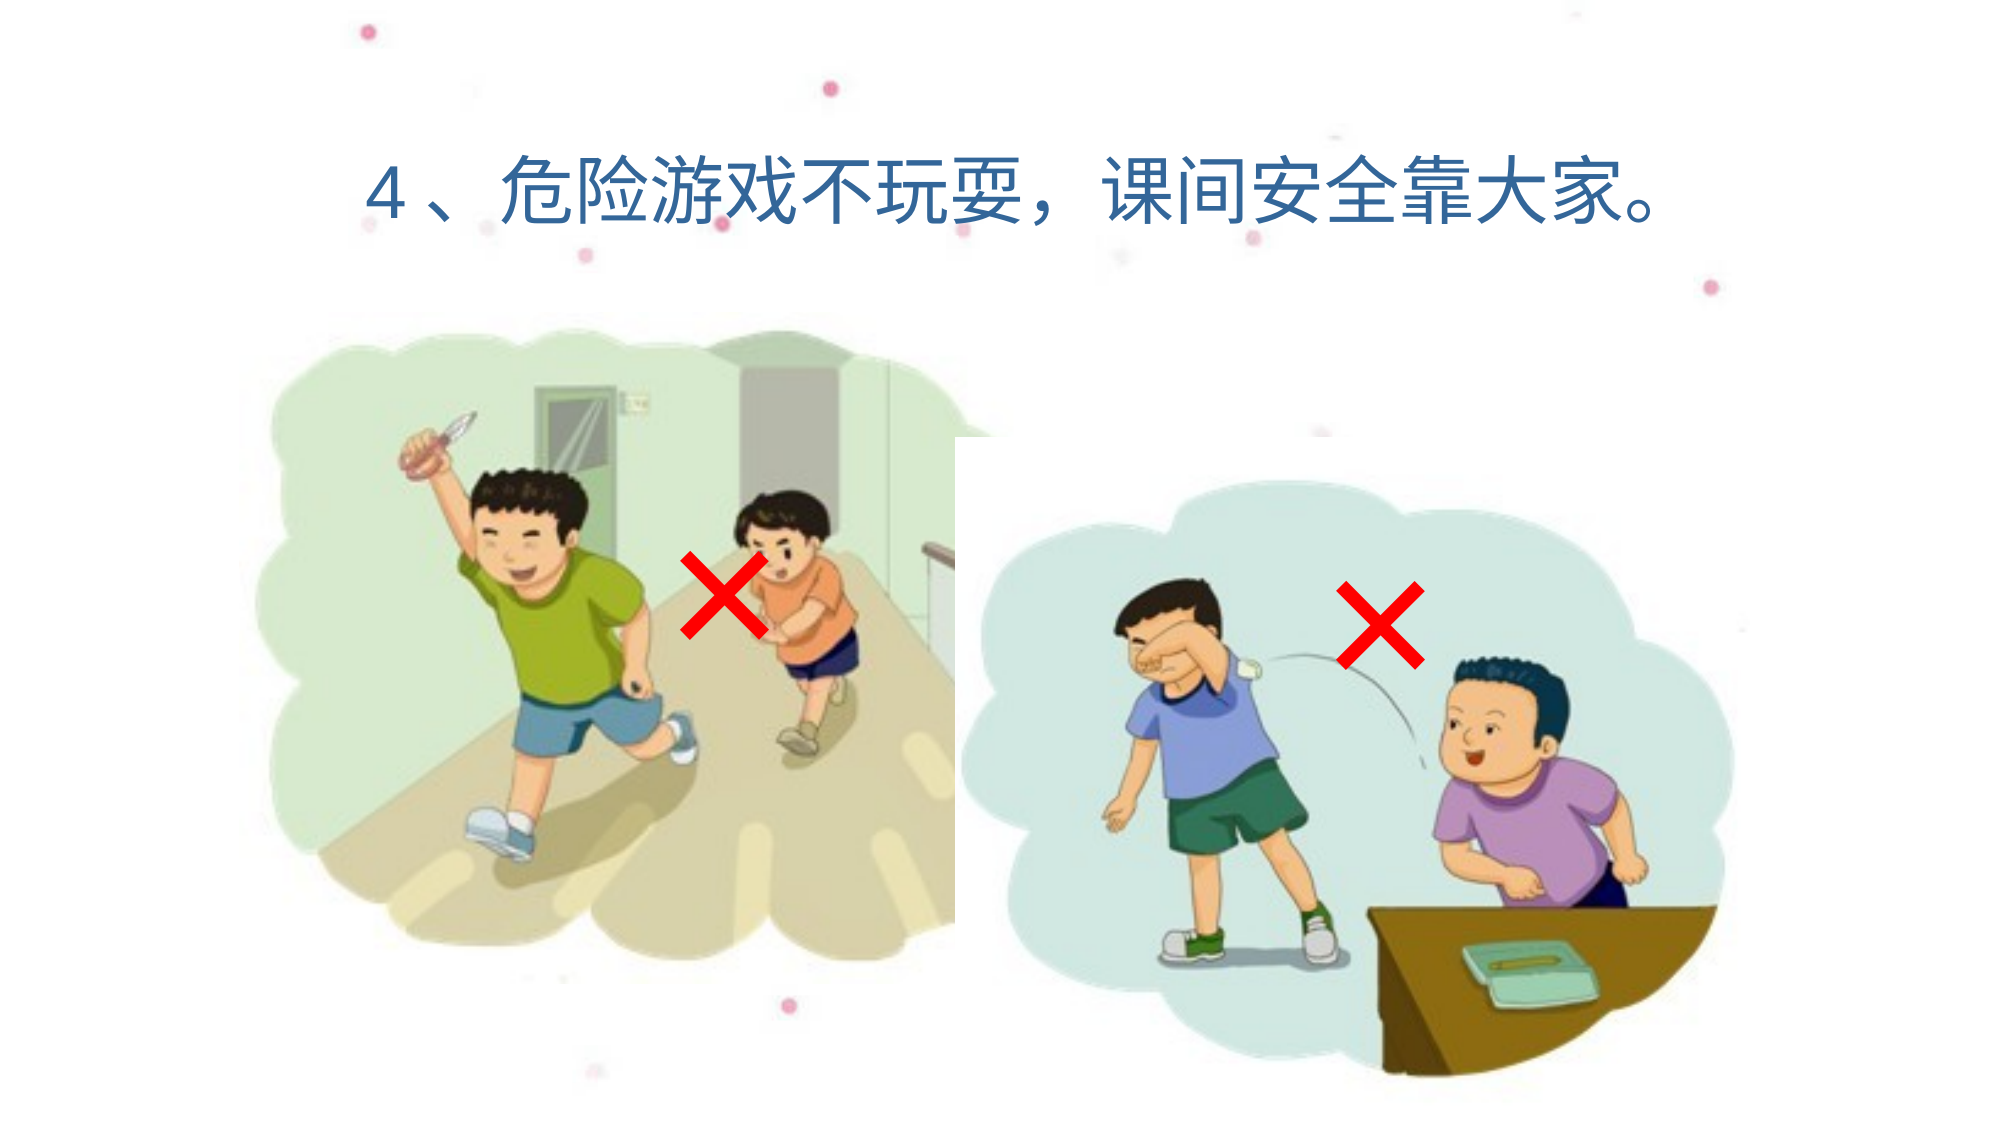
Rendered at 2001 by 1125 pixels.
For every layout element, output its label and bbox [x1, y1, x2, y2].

picture [238, 0, 1751, 1125]
